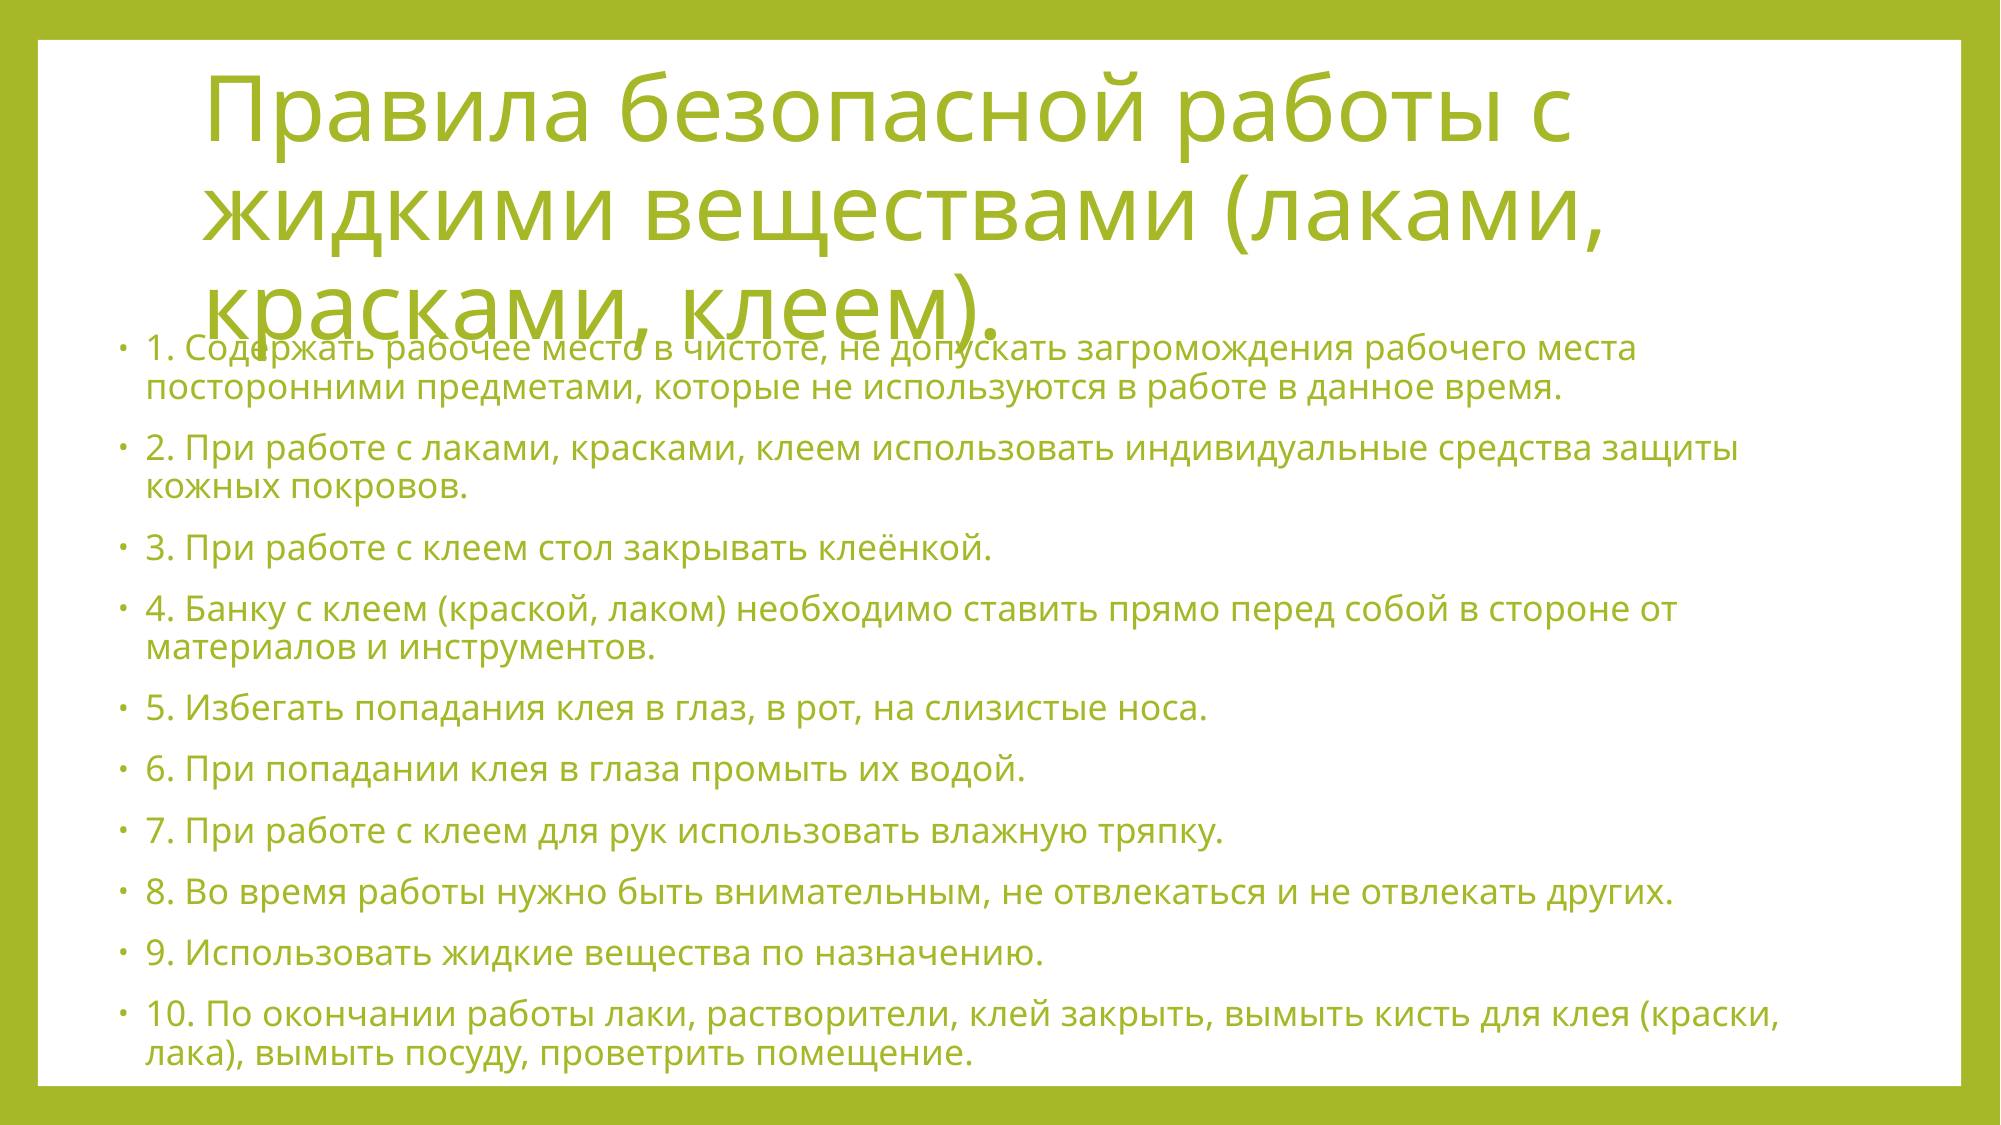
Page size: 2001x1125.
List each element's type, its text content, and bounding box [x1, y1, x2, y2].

list 1. Содержать рабочее место в чистоте, не допускать загромождения рабочего места посторонними предметами, которые не используются в работе в данное время. 2. При работе с лаками, красками, клеем использовать индивидуальные средства защиты кожных покровов. 3. При работе с клеем стол закрывать клеёнкой. 4. Банку с клеем (краской, лаком) необходимо ставить прямо перед собой в стороне от материалов и инструментов. 5. Избегать попадания клея в глаз, в рот, на слизистые носа. 6. При попадании клея в глаза промыть их водой. 7. При работе с клеем для рук использовать влажную тряпку. 8. Во время работы нужно быть внимательным, не отвлекаться и не отвлекать других. 9. Использовать жидкие вещества по назначению. 10. По окончании работы лаки, растворители, клей закрыть, вымыть кисть для клея (краски, лака), вымыть посуду, проветрить помещение. [96, 322, 1899, 1090]
title Правила безопасной работы с жидкими веществами (лаками, красками, клеем). [187, 99, 1808, 322]
